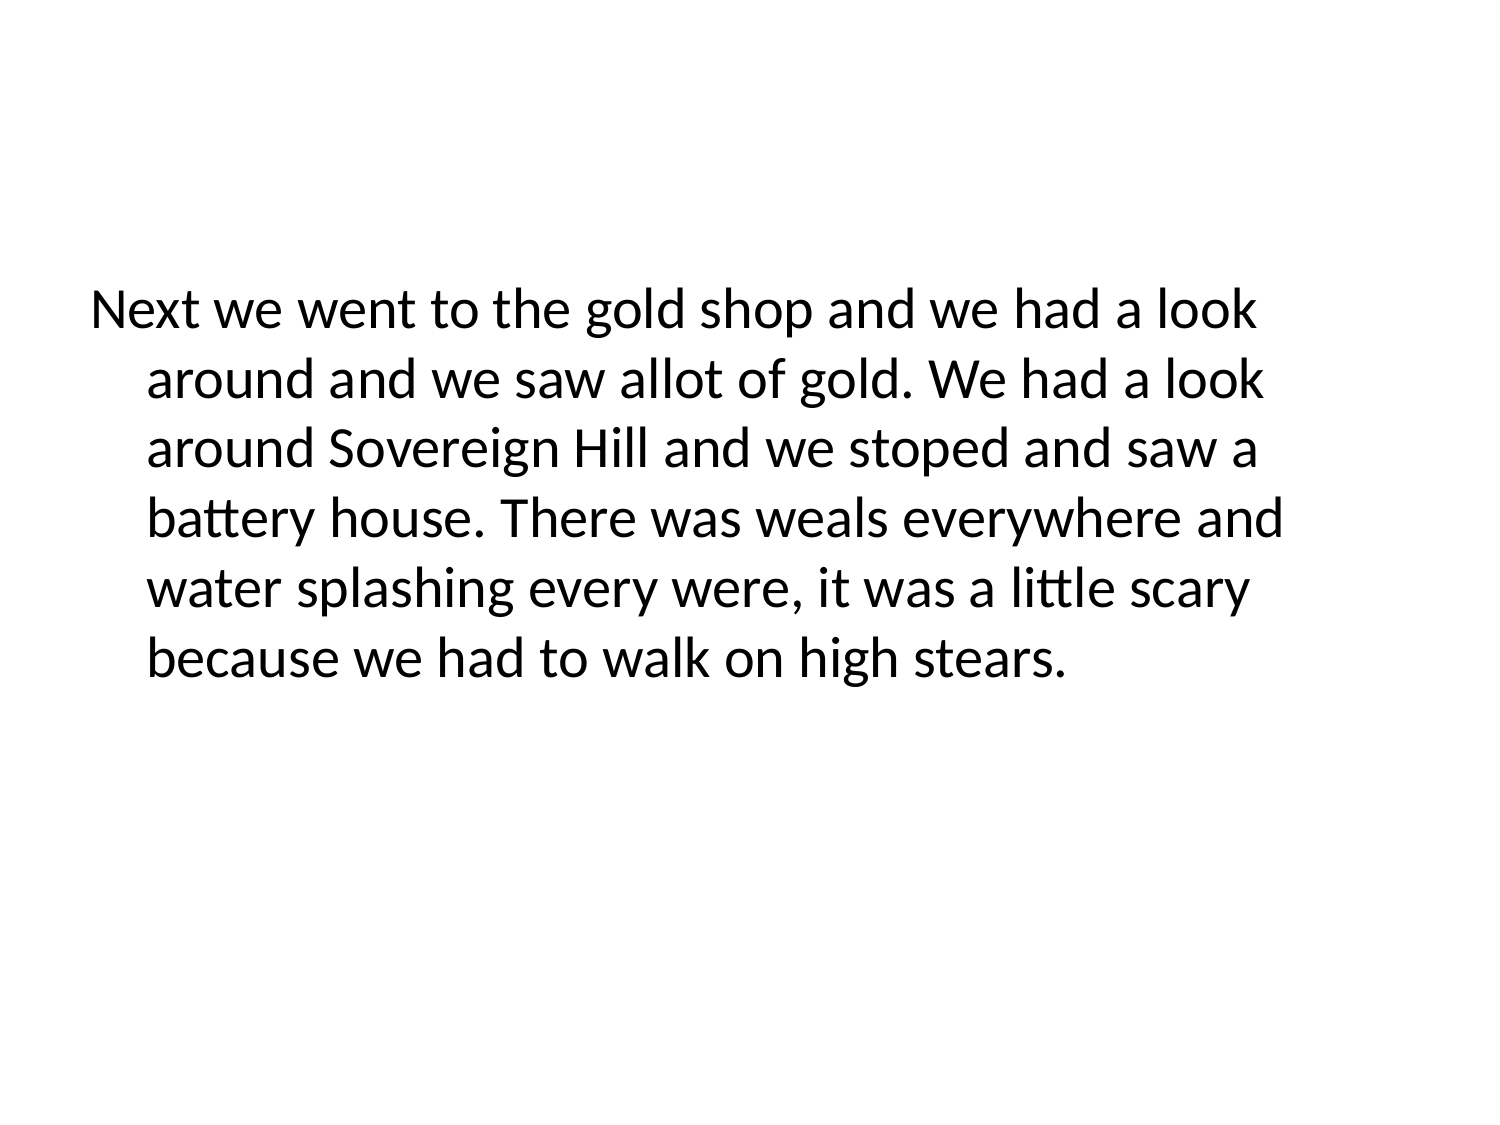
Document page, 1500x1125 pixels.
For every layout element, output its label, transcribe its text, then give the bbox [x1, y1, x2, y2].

list Next we went to the gold shop and we had a look around and we saw allot of gold. We had a look around Sovereign Hill and we stoped and saw a battery house. There was weals everywhere and water splashing every were, it was a little scary because we had to walk on high stears. [75, 262, 1425, 1005]
